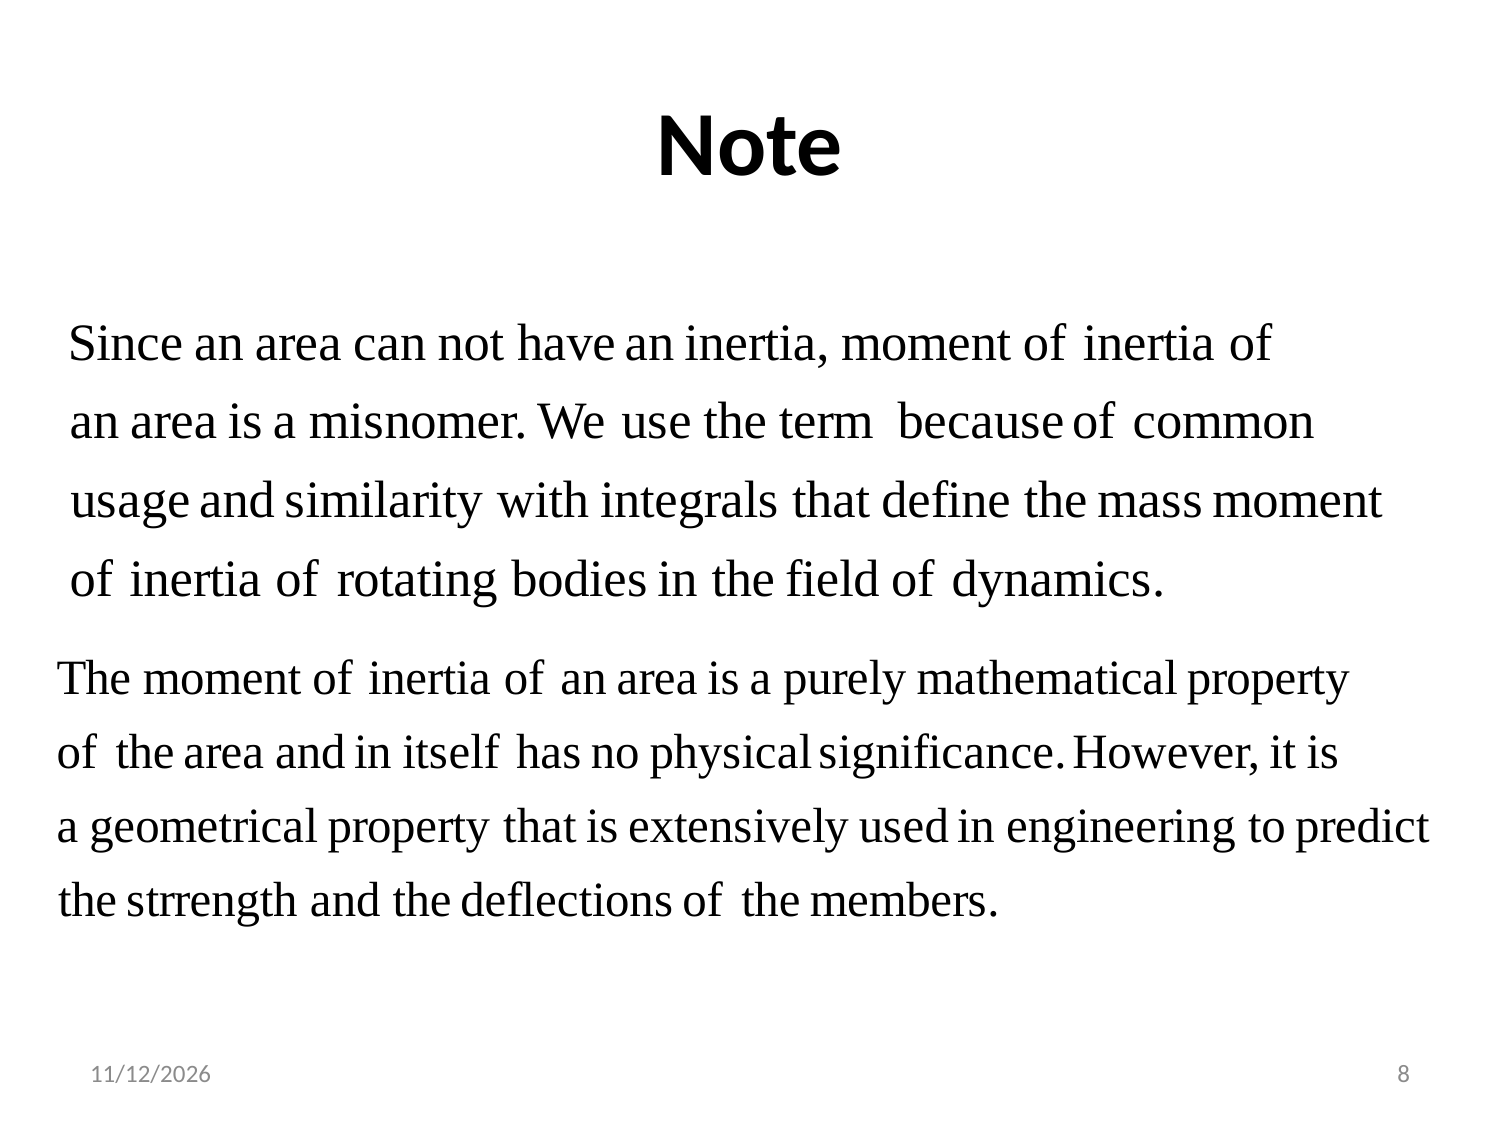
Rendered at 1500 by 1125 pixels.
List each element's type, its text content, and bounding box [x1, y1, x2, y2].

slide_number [75, 1042, 425, 1103]
title Note [75, 45, 1425, 233]
slide_number 8 [1074, 1042, 1425, 1103]
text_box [62, 312, 1405, 619]
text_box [49, 649, 1455, 938]
